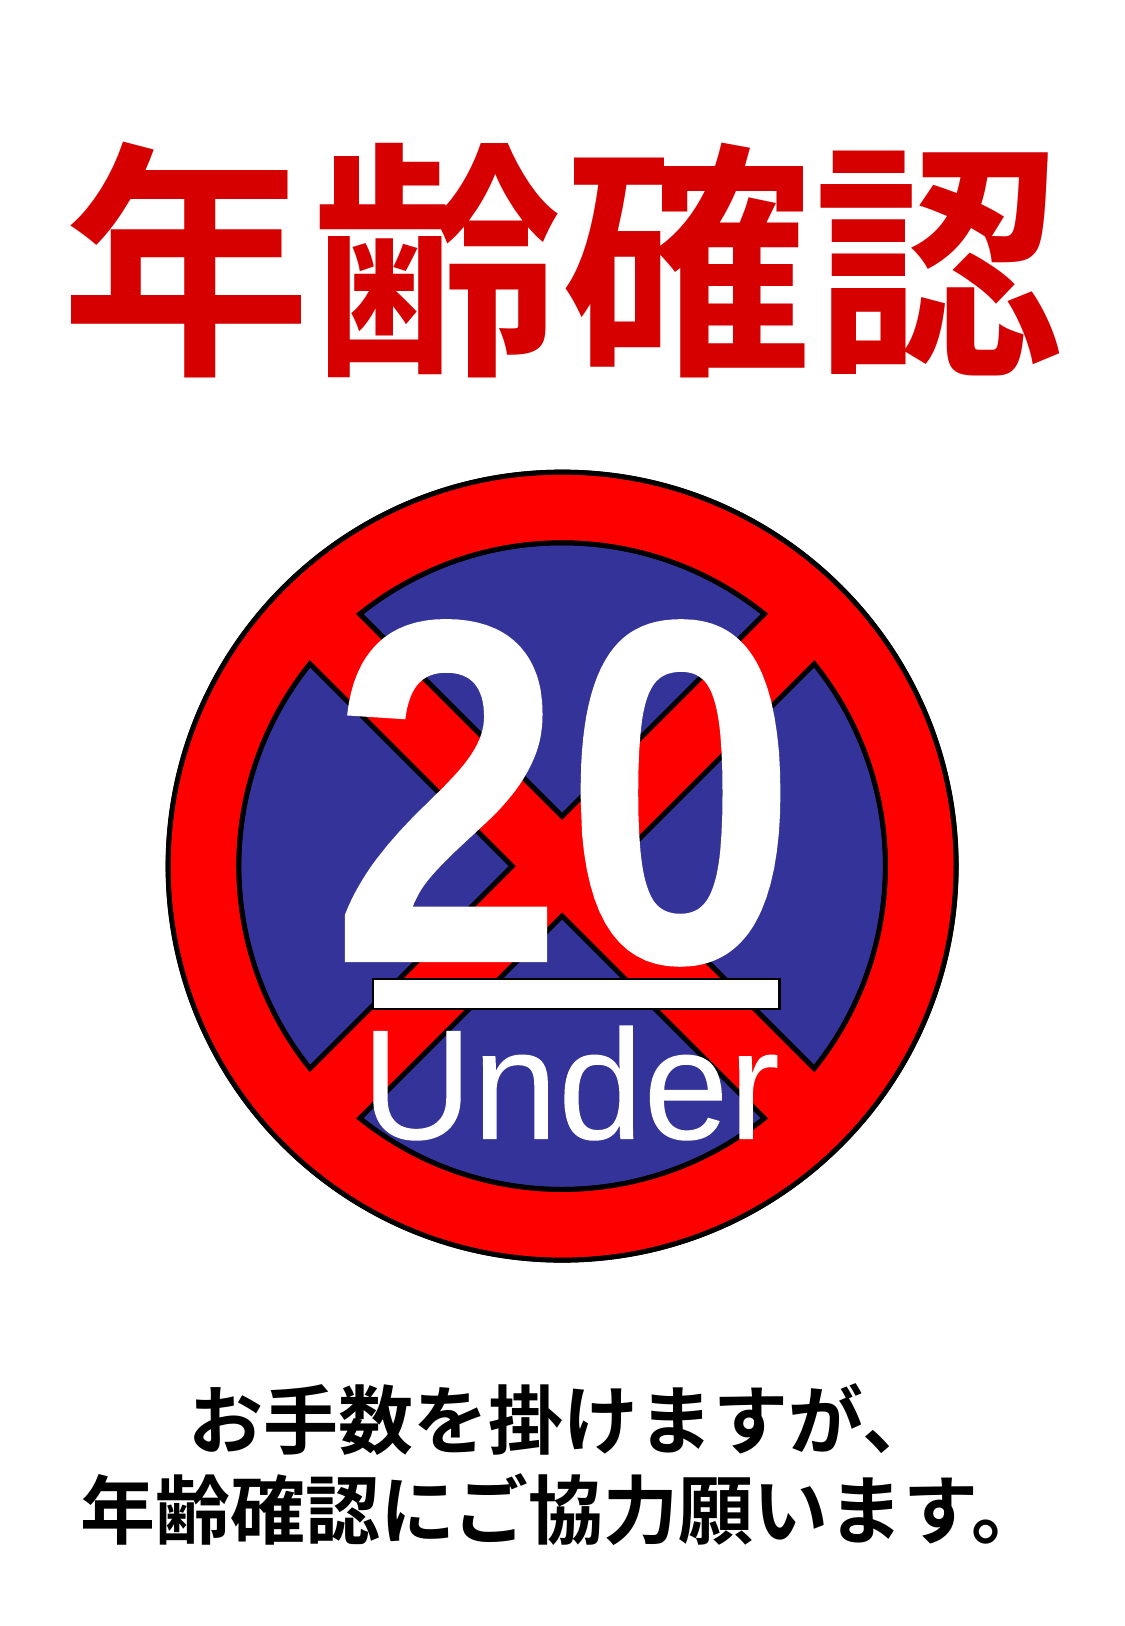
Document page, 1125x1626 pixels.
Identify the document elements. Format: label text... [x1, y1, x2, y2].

text_box お手数を掛けますが、 年齢確認にご協力願います。 [65, 1366, 1061, 1561]
text_box 年齢確認 [1, 98, 1125, 413]
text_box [170, 474, 954, 1258]
